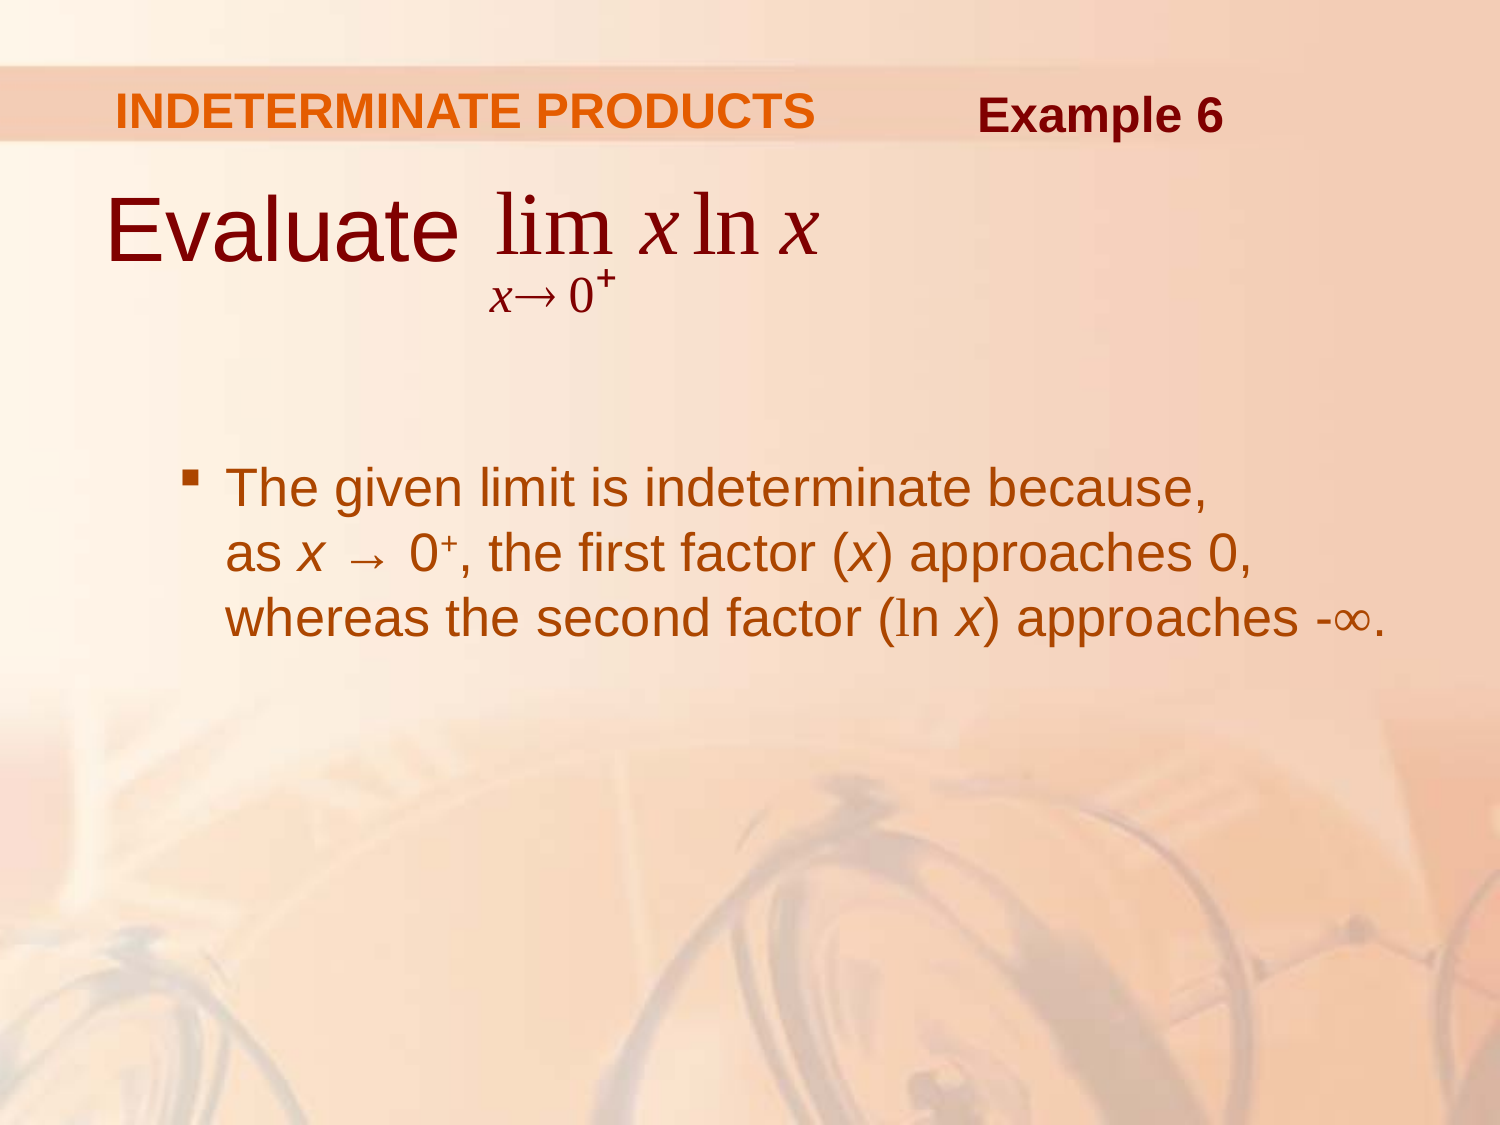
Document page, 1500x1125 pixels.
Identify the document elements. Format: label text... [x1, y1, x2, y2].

picture [0, 0, 1500, 1125]
title INDETERMINATE PRODUCTS [99, 60, 976, 128]
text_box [473, 164, 840, 330]
text_box Example 6 [962, 74, 1425, 150]
list Evaluate The given limit is indeterminate because, as x → 0+, the first factor (x) approaches 0, whereas the second factor (ln x) approaches -∞. [88, 128, 1496, 1093]
